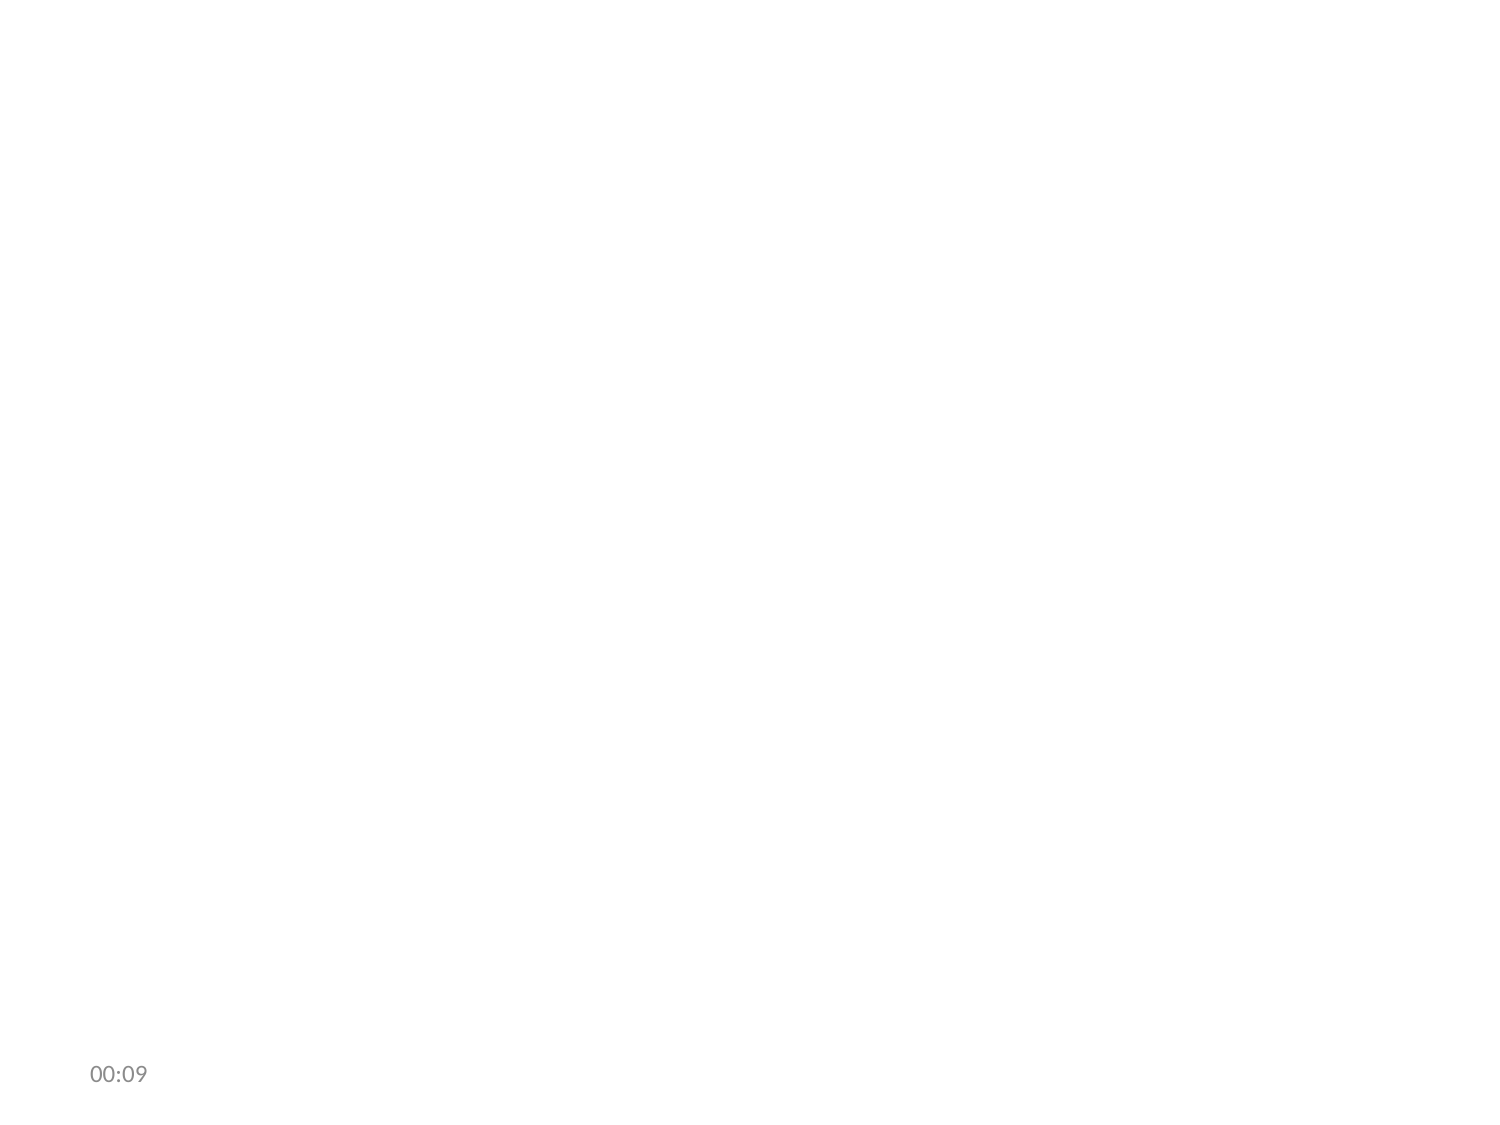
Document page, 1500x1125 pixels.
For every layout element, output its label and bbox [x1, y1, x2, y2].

slide_number [75, 1042, 425, 1103]
